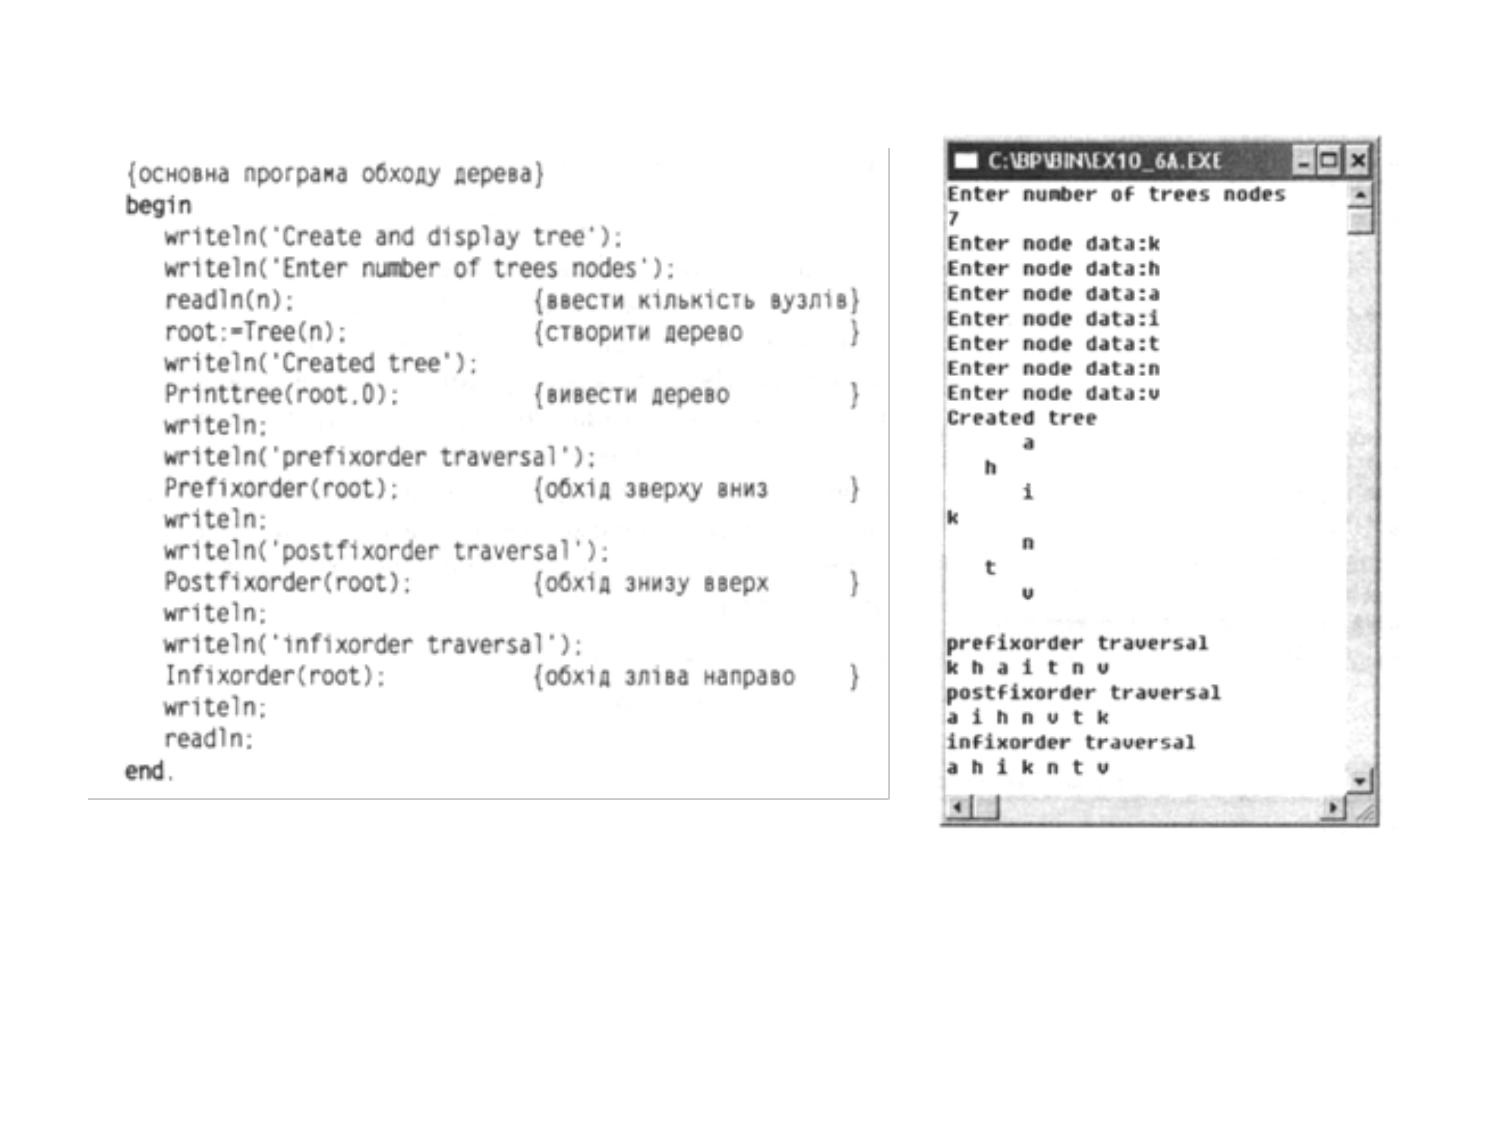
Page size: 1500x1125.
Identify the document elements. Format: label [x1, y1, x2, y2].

picture [927, 125, 1400, 835]
picture [87, 148, 892, 802]
